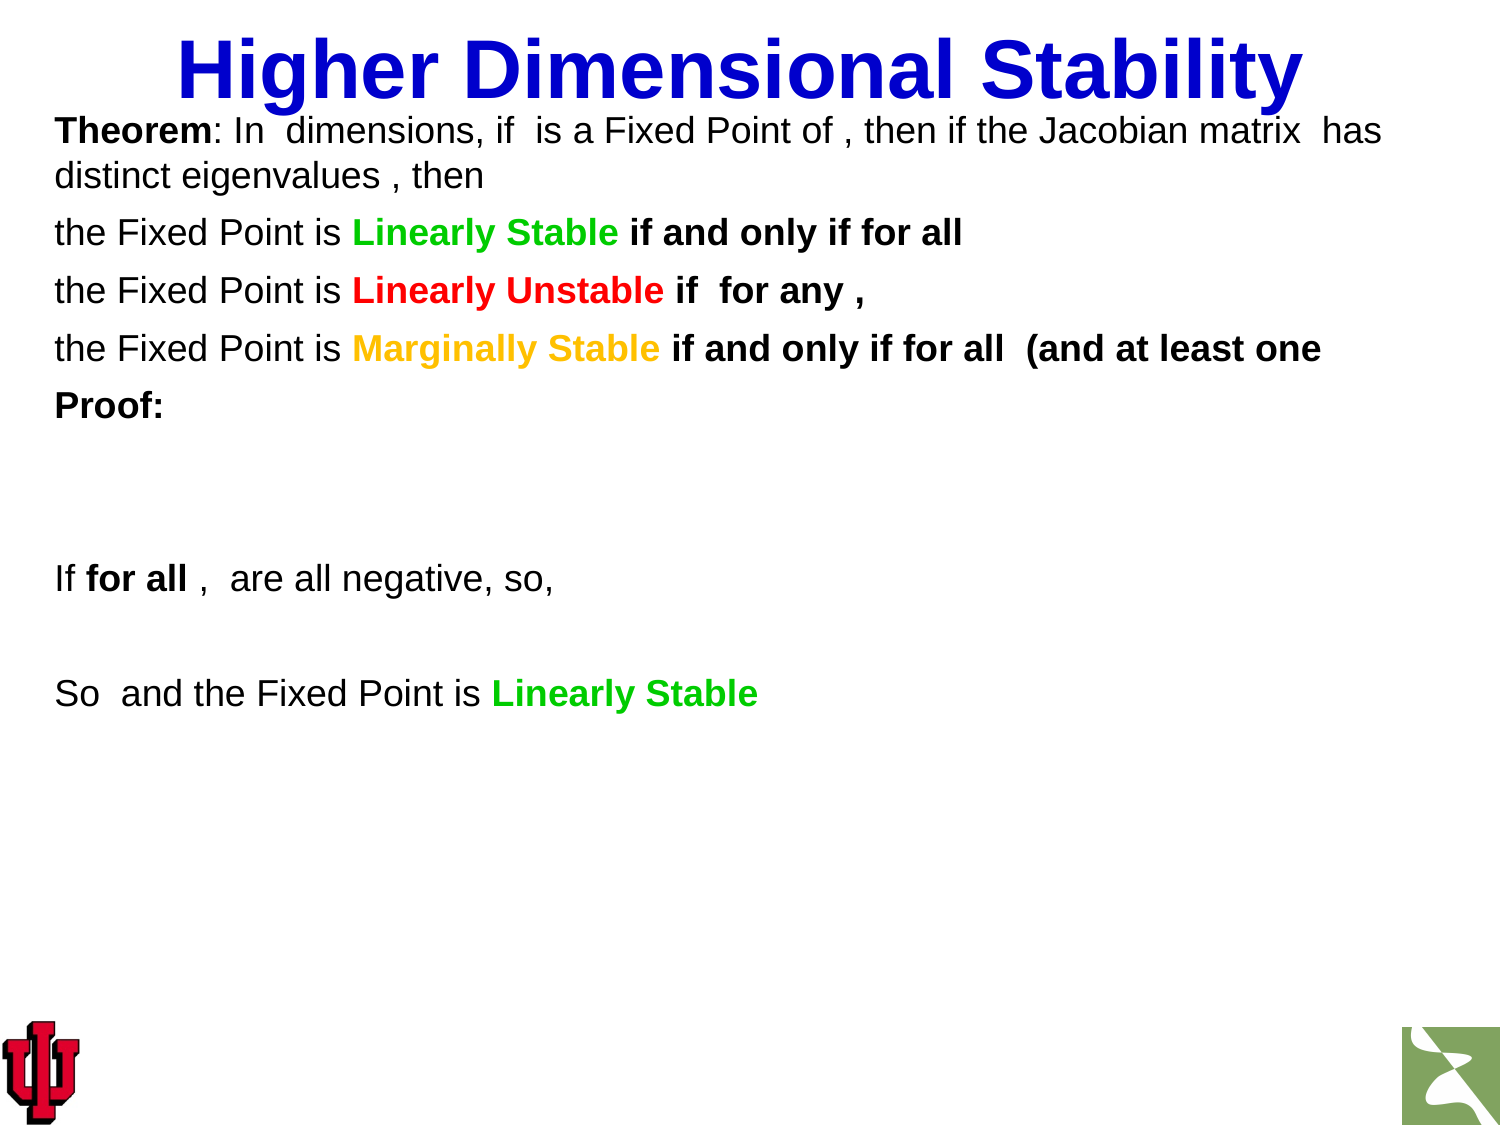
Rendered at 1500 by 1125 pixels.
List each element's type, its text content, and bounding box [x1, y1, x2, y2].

picture [0, 1020, 80, 1125]
picture [1402, 1027, 1500, 1125]
title Higher Dimensional Stability [65, 10, 1416, 121]
